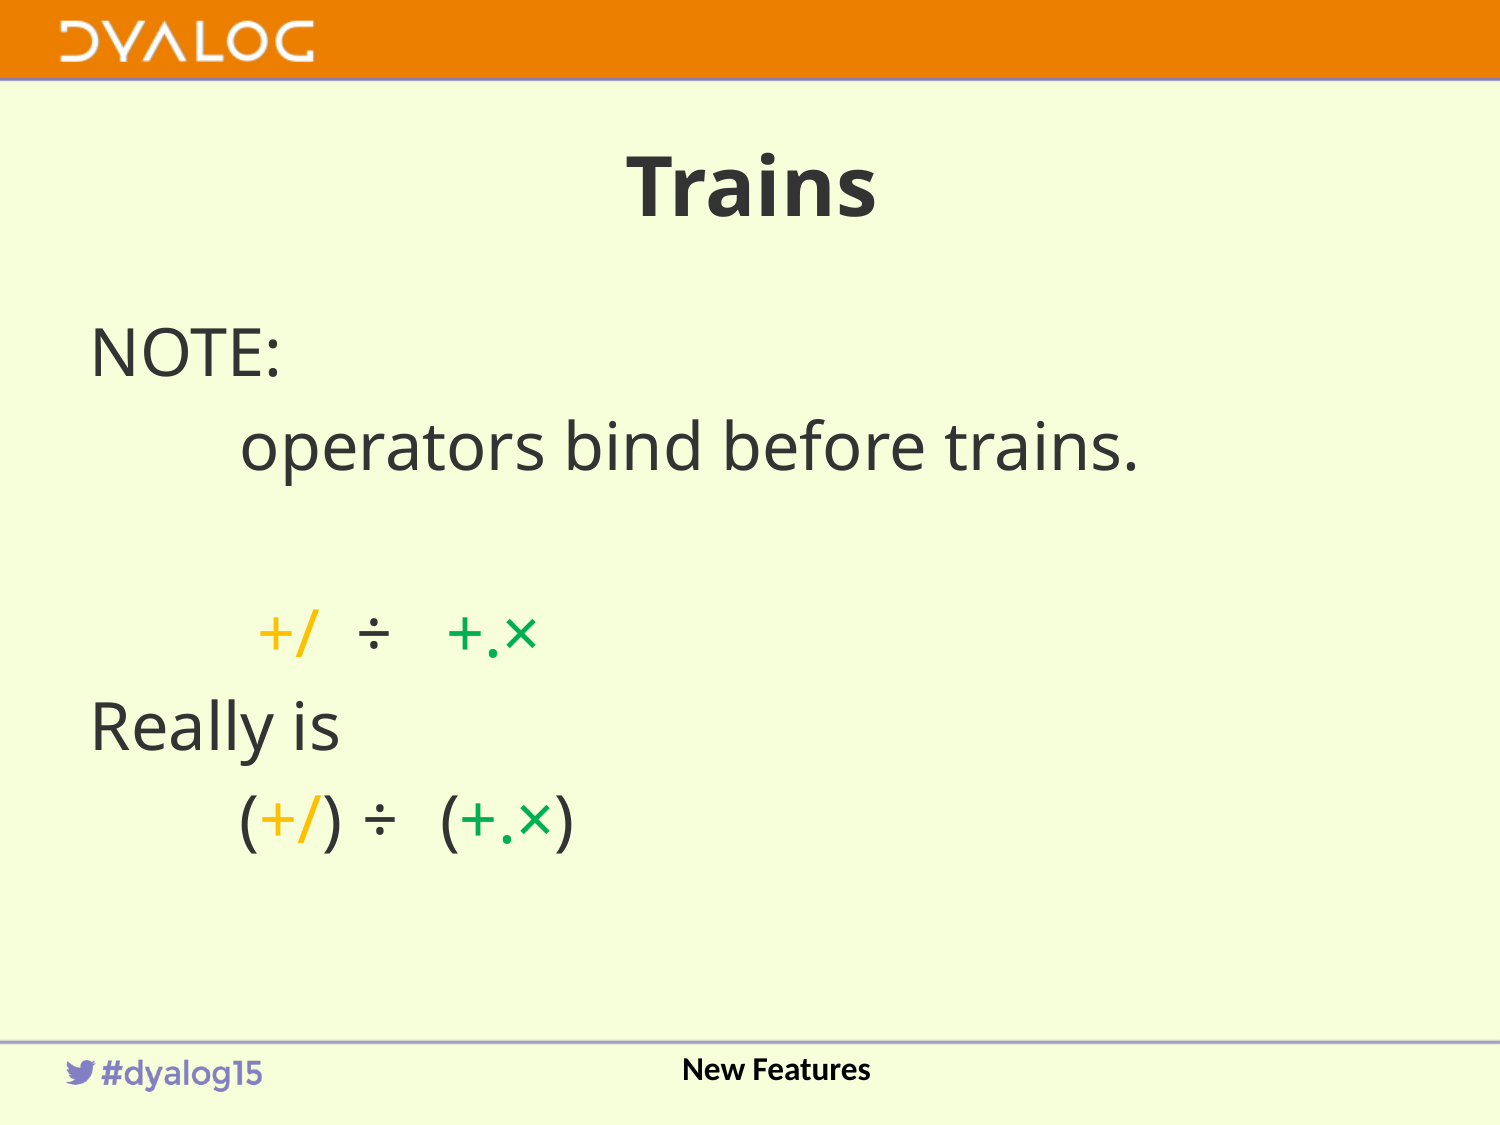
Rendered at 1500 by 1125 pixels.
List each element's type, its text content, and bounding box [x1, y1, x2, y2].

footer New Features [667, 1039, 892, 1100]
picture [0, 0, 1500, 1125]
title Trains [76, 125, 1427, 256]
list NOTE: operators bind before trains. +/ ÷ +.× Really is (+/) ÷ (+.×) [75, 302, 1425, 1005]
